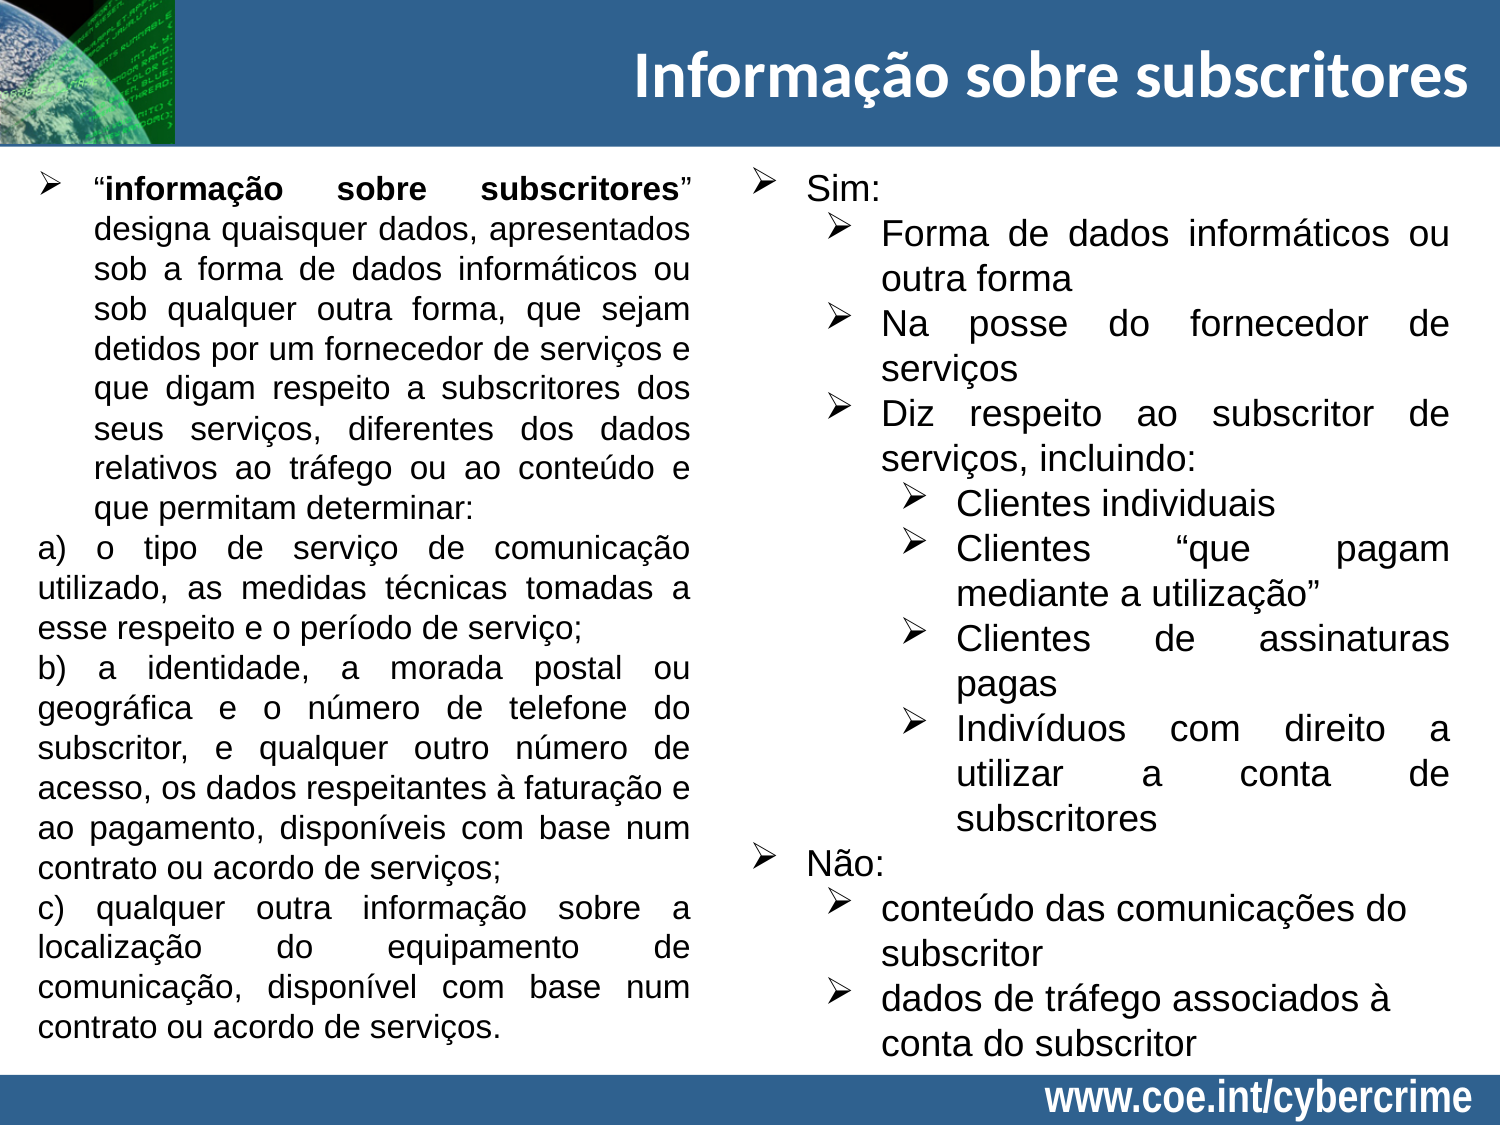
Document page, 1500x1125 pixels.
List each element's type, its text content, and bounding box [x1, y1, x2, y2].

text_box [0, 1073, 1030, 1125]
text_box “informação sobre subscritores” designa quaisquer dados, apresentados sob a forma de dados informáticos ou sob qualquer outra forma, que sejam detidos por um fornecedor de serviços e que digam respeito a subscritores dos seus serviços, diferentes dos dados relativos ao tráfego ou ao conteúdo e que permitam determinar: a) o tipo de serviço de comunicação utilizado, as medidas técnicas tomadas a esse respeito e o período de serviço; b) a identidade, a morada postal ou geográfica e o número de telefone do subscritor, e qualquer outro número de acesso, os dados respeitantes à faturação e ao pagamento, disponíveis com base num contrato ou acordo de serviços; c) qualquer outra informação sobre a localização do equipamento de comunicação, disponível com base num contrato ou acordo de serviços. [22, 159, 707, 1053]
text_box Sim: Forma de dados informáticos ou outra forma Na posse do fornecedor de serviços Diz respeito ao subscritor de serviços, incluindo: Clientes individuais Clientes “que pagam mediante a utilização” Clientes de assinaturas pagas Indivíduos com direito a utilizar a conta de subscritores Não: conteúdo das comunicações do subscritor dados de tráfego associados à conta do subscritor [734, 156, 1465, 1071]
text_box Informação sobre subscritores [177, 0, 1500, 149]
picture [0, 0, 175, 144]
text_box www.coe.int/cybercrime [1030, 1059, 1500, 1125]
